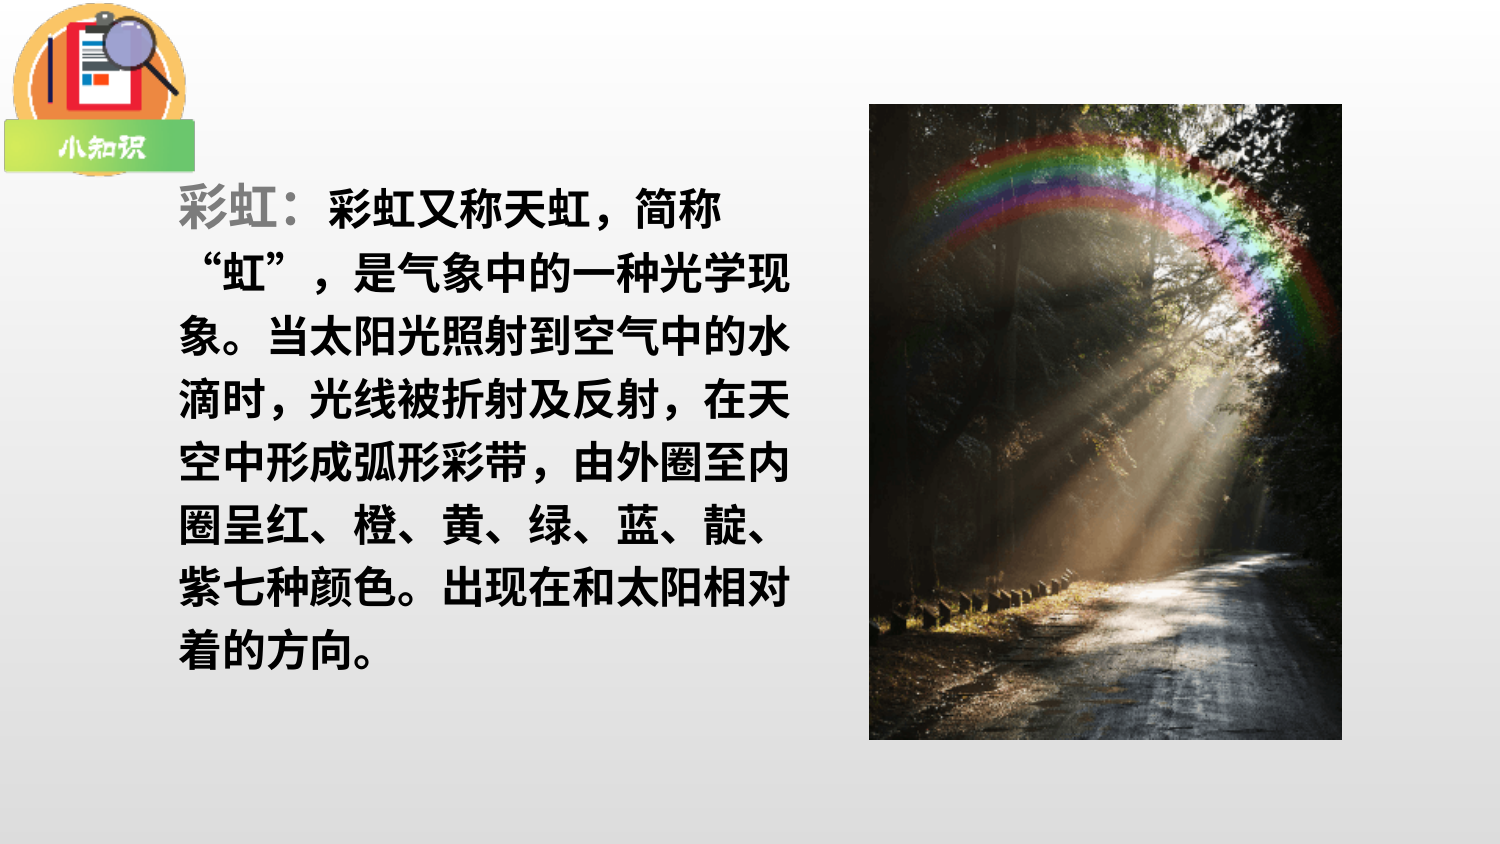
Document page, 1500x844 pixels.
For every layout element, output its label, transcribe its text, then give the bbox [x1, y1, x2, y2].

picture [869, 104, 1342, 740]
picture [0, 0, 201, 181]
text_box 彩虹：彩虹又称天虹，简称“虹”，是气象中的一种光学现象。当太阳光照射到空气中的水滴时，光线被折射及反射，在天空中形成弧形彩带，由外圈至内圈呈红、橙、黄、绿、蓝、靛、紫七种颜色。出现在和太阳相对着的方向。 [167, 157, 830, 682]
